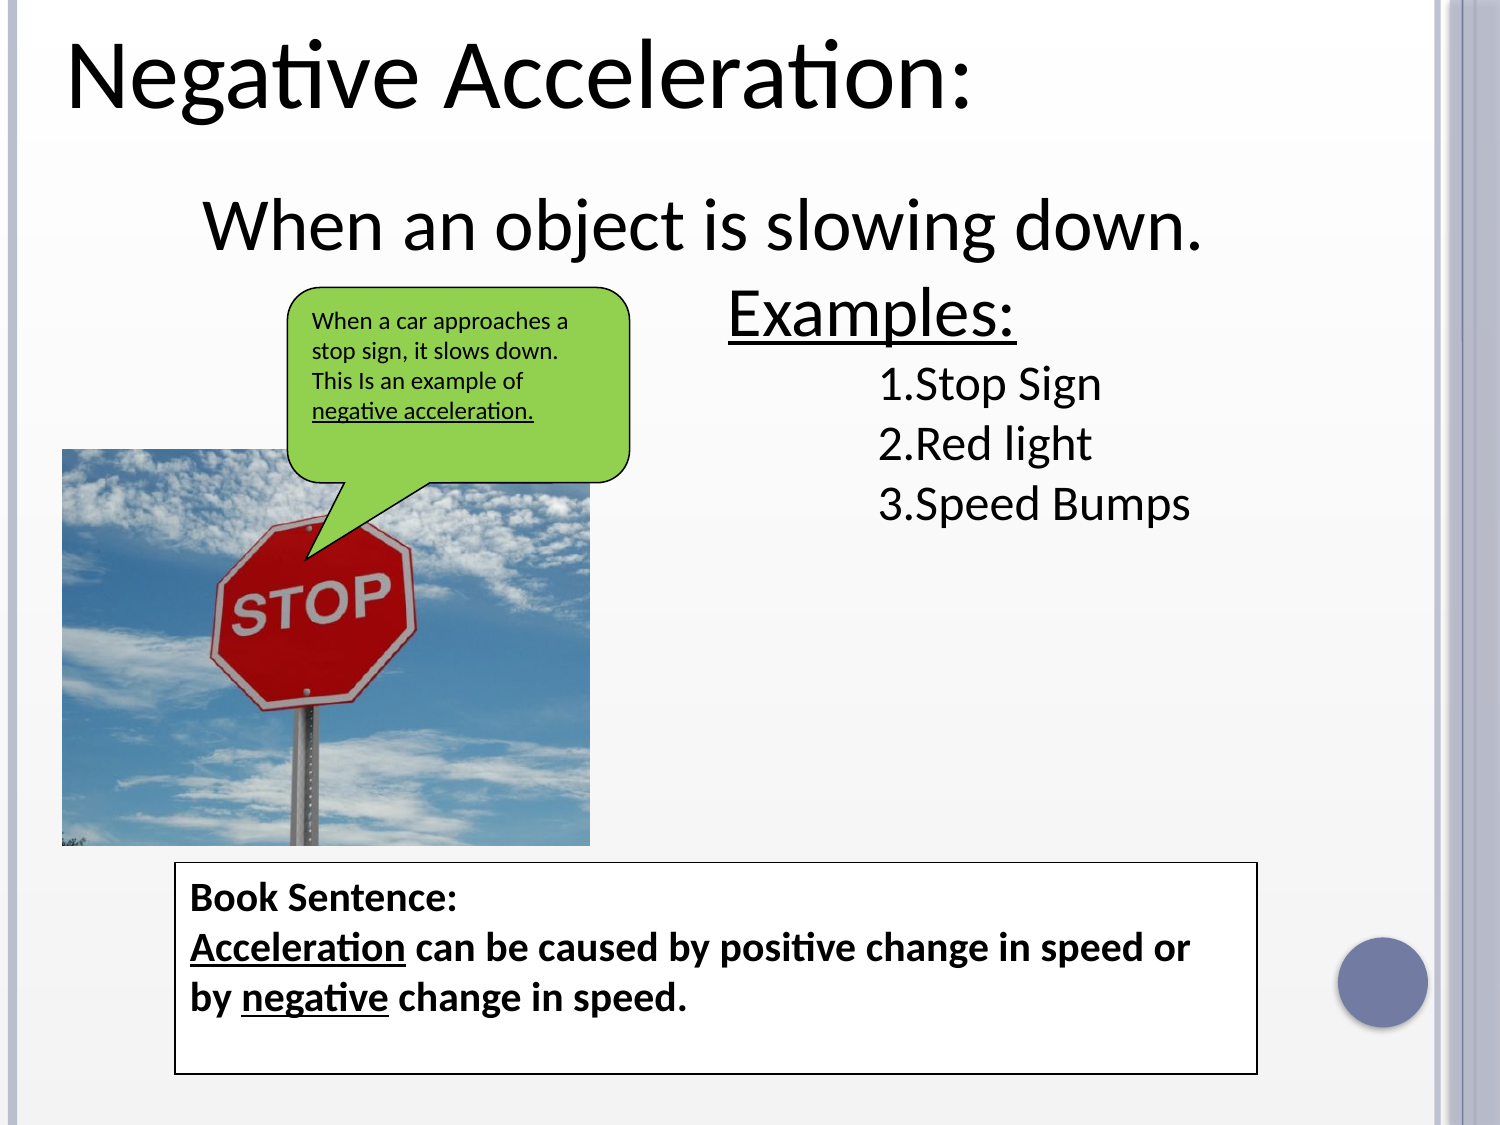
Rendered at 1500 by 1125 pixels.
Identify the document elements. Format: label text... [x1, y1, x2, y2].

picture [62, 449, 590, 846]
text_box When an object is slowing down. Examples: 1.Stop Sign 2.Red light 3.Speed Bumps [112, 167, 1325, 611]
text_box When a car approaches a stop sign, it slows down. This Is an example of negative acceleration. [287, 287, 630, 483]
text_box Negative Acceleration: [49, 76, 1025, 181]
text_box Negative Acceleration: [49, 0, 1025, 74]
text_box Book Sentence: Acceleration can be caused by positive change in speed or by negative change in speed. [174, 862, 1258, 1074]
